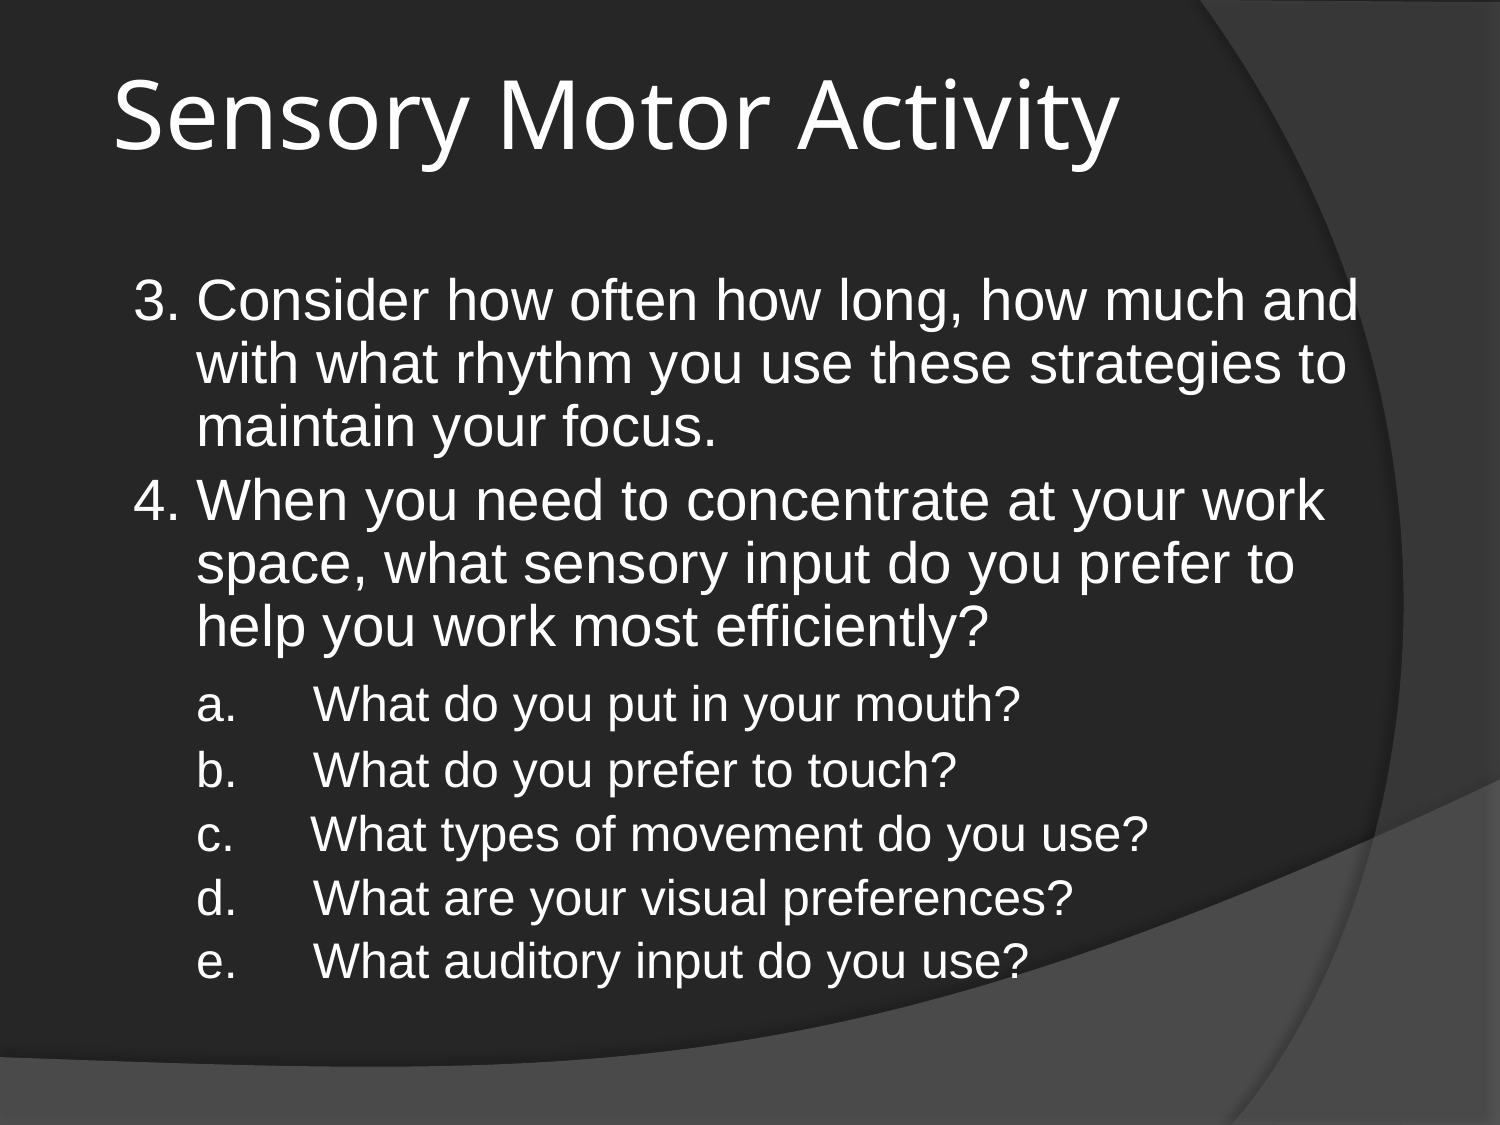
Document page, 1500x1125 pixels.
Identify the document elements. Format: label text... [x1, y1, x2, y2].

title Sensory Motor Activity [105, 41, 1347, 182]
list 3. Consider how often how long, how much and with what rhythm you use these strategies to maintain your focus. 4. When you need to concentrate at your work space, what sensory input do you prefer to help you work most efficiently? a. What do you put in your mouth? b. What do you prefer to touch? c. What types of movement do you use? d. What are your visual preferences? e. What auditory input do you use? [112, 262, 1388, 1125]
